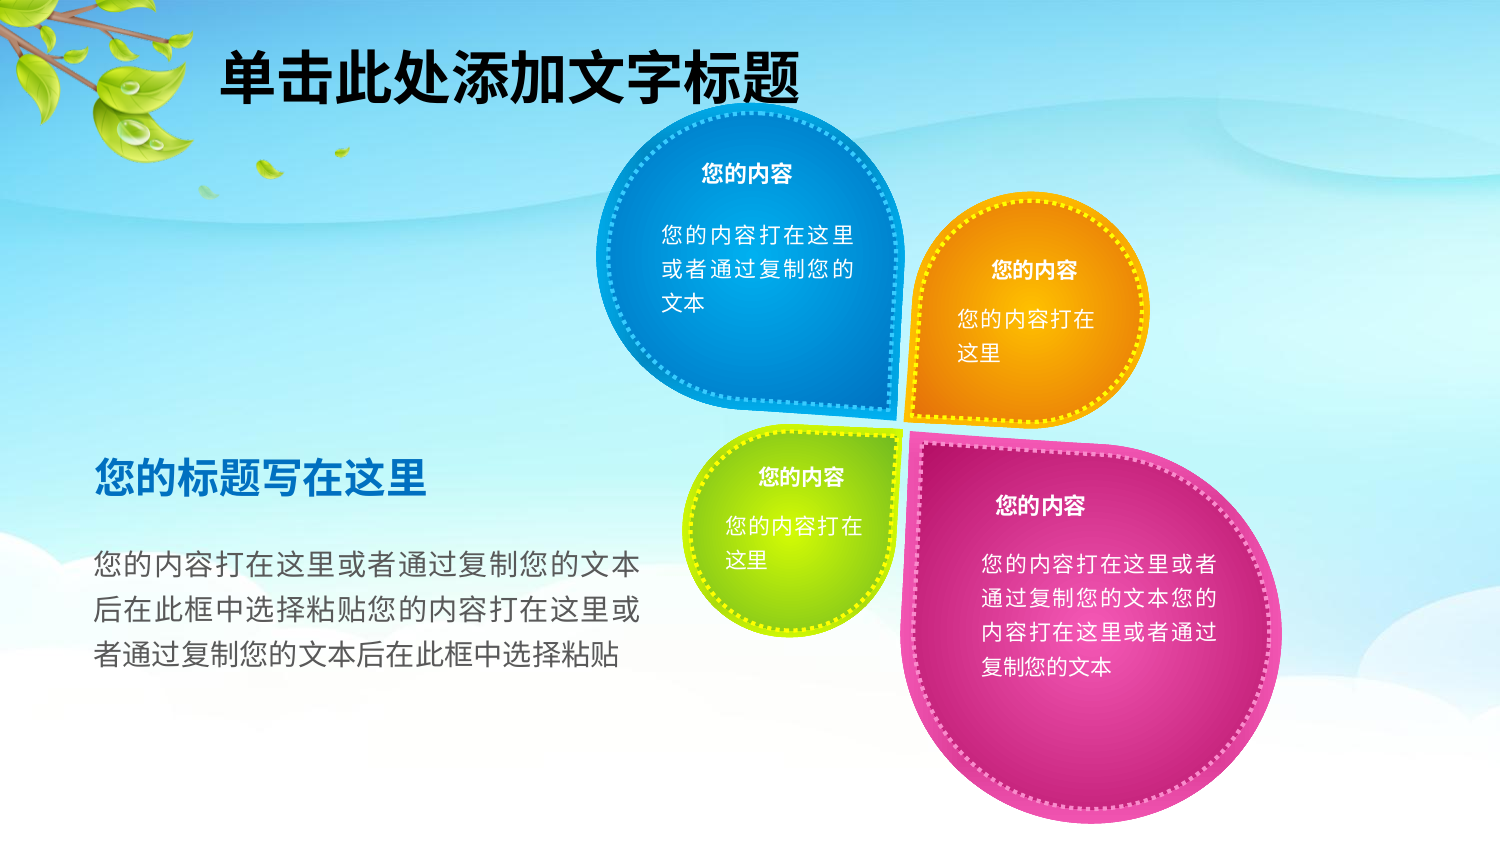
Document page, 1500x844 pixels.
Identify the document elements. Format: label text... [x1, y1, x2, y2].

text_box 您的标题写在这里 [79, 429, 470, 510]
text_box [911, 191, 1150, 429]
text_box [682, 424, 897, 638]
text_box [596, 102, 905, 410]
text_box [900, 443, 1282, 824]
text_box 您的内容打在这里或者通过复制您的文本后在此框中选择粘贴您的内容打在这里或者通过复制您的文本后在此框中选择粘贴 [78, 527, 656, 679]
picture [0, 0, 1500, 844]
